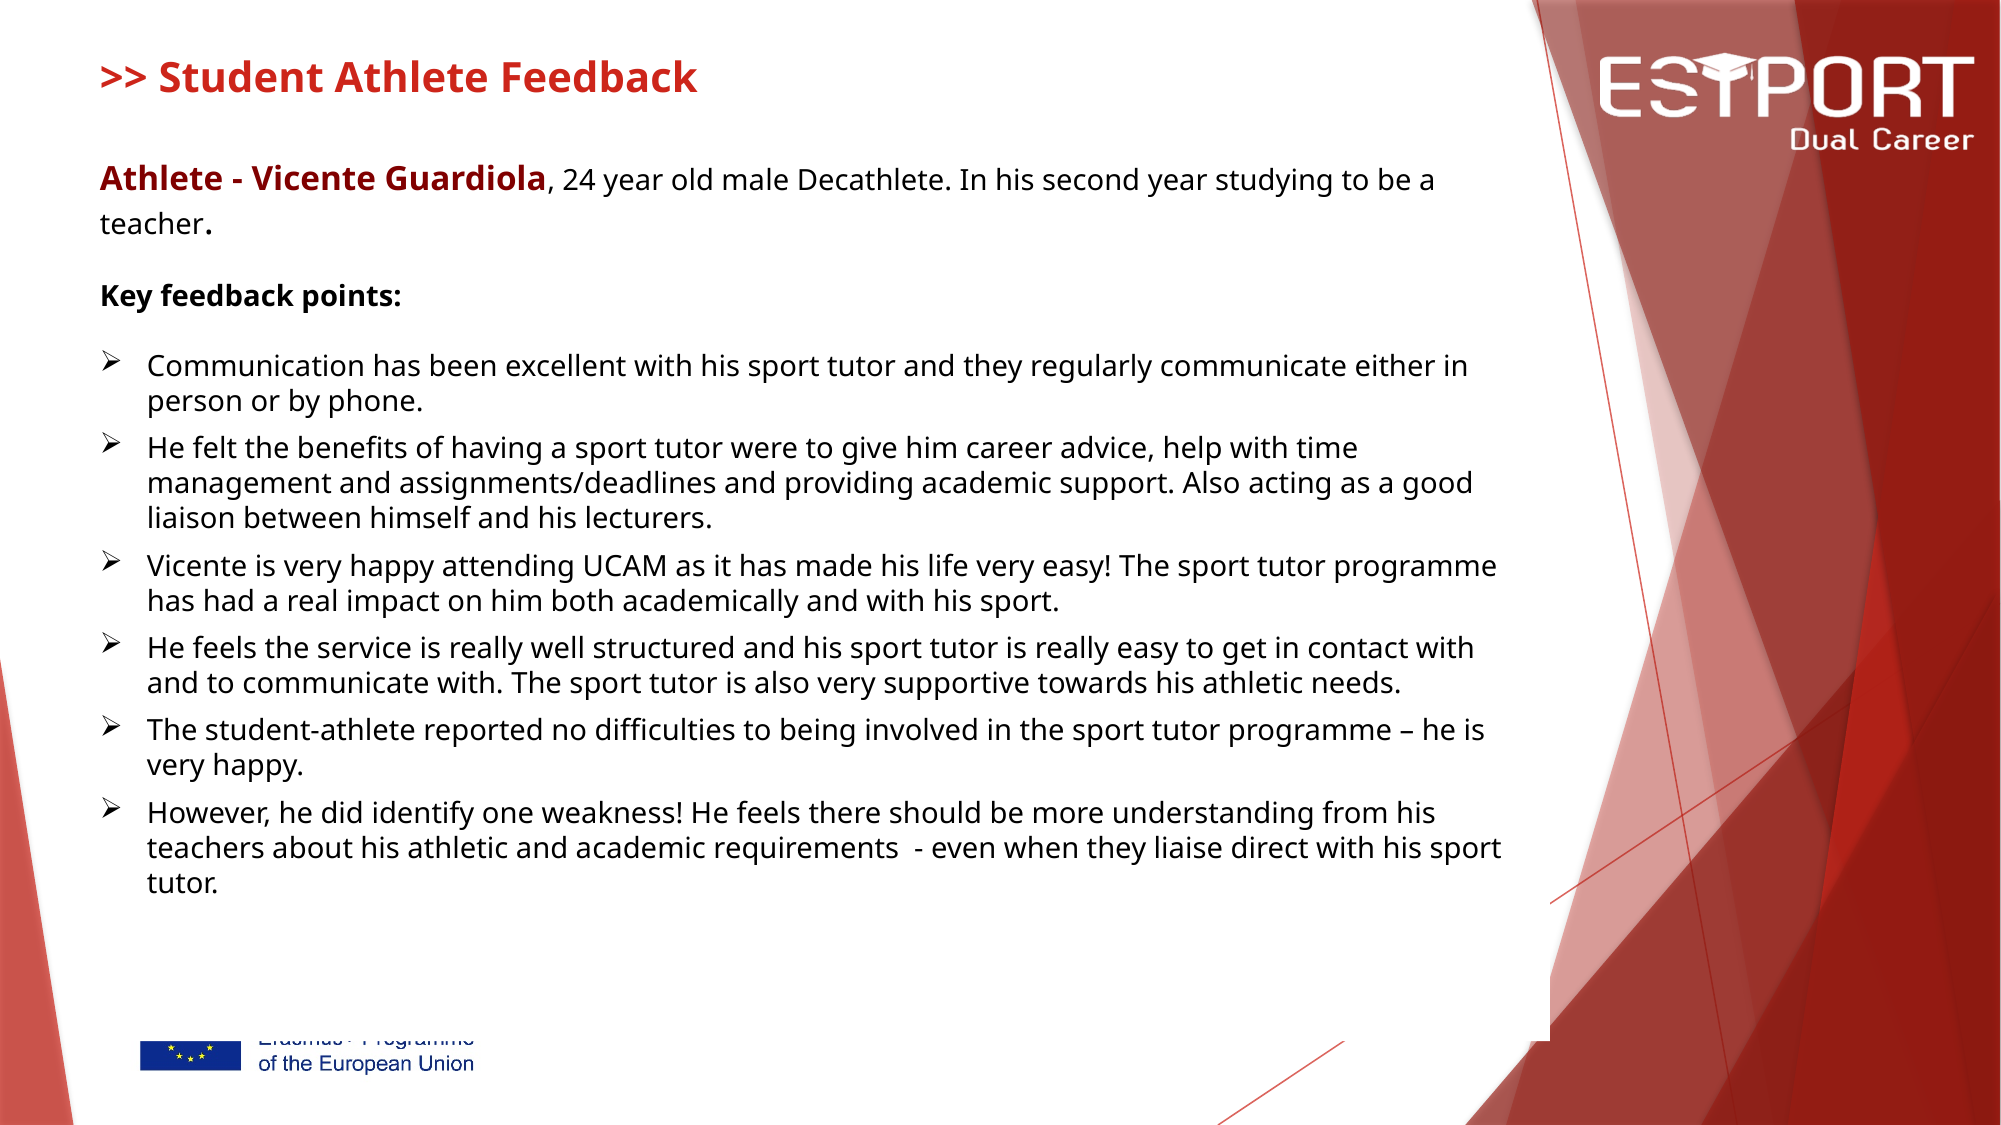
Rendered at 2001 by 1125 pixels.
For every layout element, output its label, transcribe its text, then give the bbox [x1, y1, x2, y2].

text_box Athlete - Vicente Guardiola, 24 year old male Decathlete. In his second year studying to be a teacher. Key feedback points: Communication has been excellent with his sport tutor and they regularly communicate either in person or by phone. He felt the benefits of having a sport tutor were to give him career advice, help with time management and assignments/deadlines and providing academic support. Also acting as a good liaison between himself and his lecturers. Vicente is very happy attending UCAM as it has made his life very easy! The sport tutor programme has had a real impact on him both academically and with his sport. He feels the service is really well structured and his sport tutor is really easy to get in contact with and to communicate with. The sport tutor is also very supportive towards his athletic needs. The student-athlete reported no difficulties to being involved in the sport tutor programme – he is very happy. However, he did identify one weakness! He feels there should be more understanding from his teachers about his athletic and academic requirements - even when they liaise direct with his sport tutor. [84, 113, 1552, 1043]
picture [118, 982, 491, 1091]
picture [1600, 44, 1987, 156]
text_box >> Student Athlete Feedback [85, 43, 895, 109]
